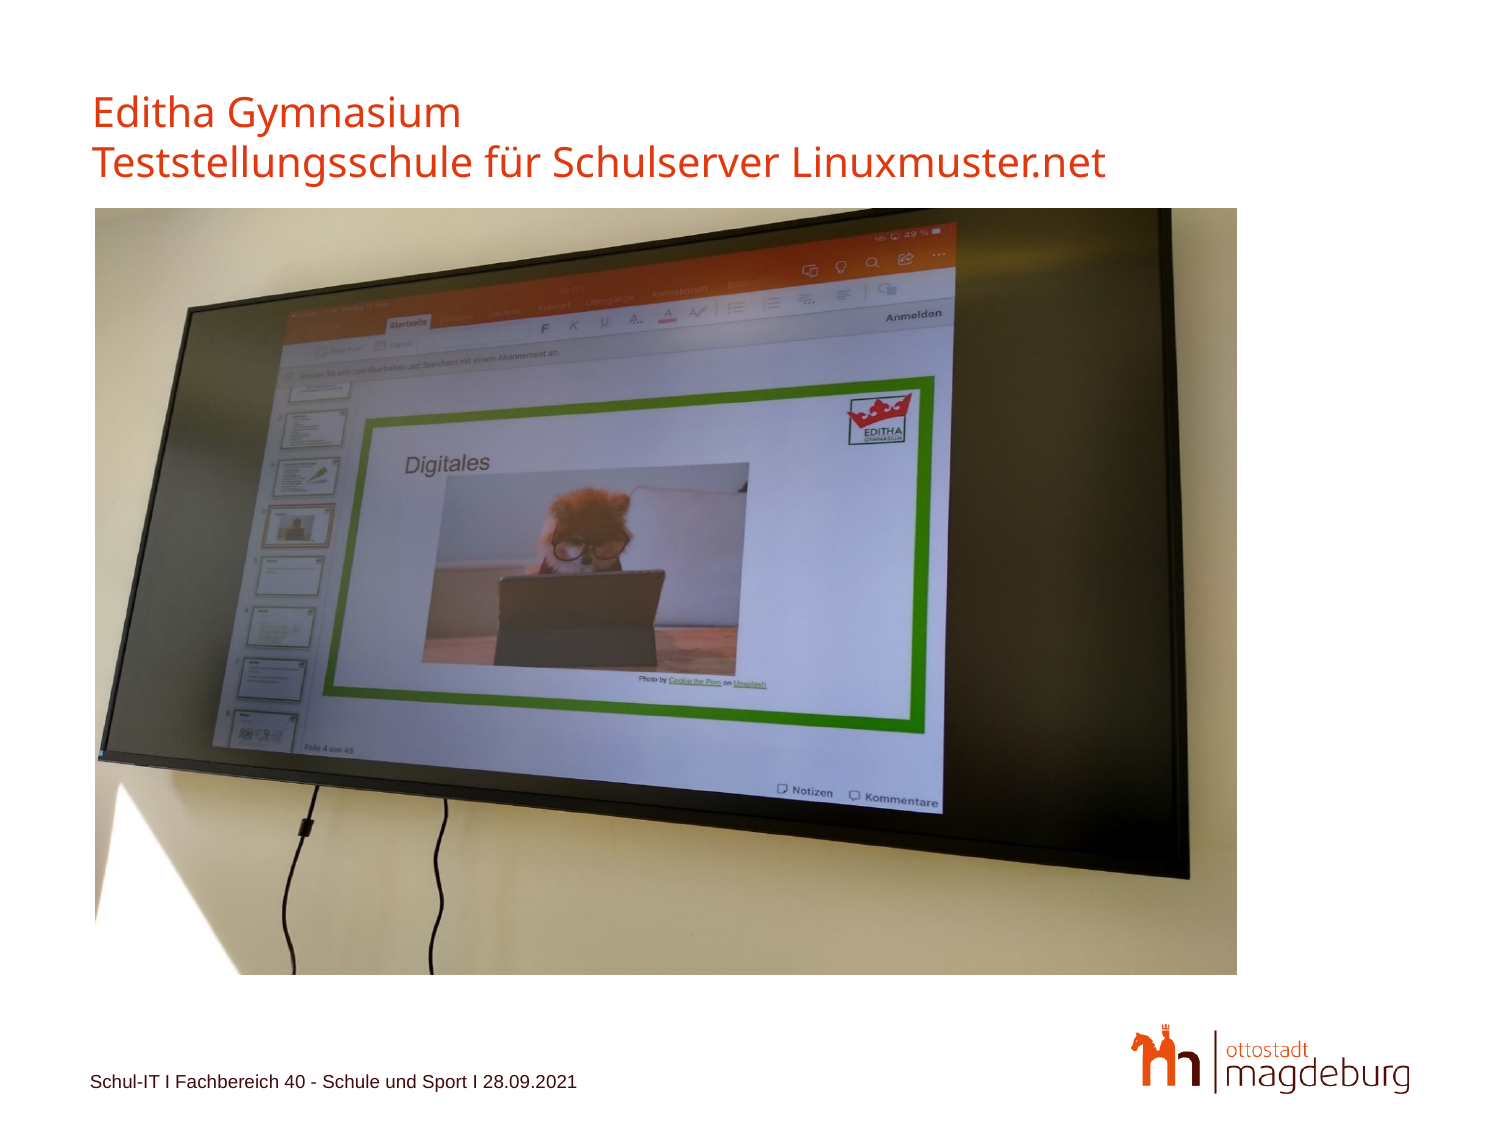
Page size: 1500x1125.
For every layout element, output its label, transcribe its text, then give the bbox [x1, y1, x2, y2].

picture [95, 207, 1237, 975]
text_box Editha Gymnasium Teststellungsschule für Schulserver Linuxmuster.net [77, 78, 1420, 206]
picture [1131, 1024, 1409, 1094]
